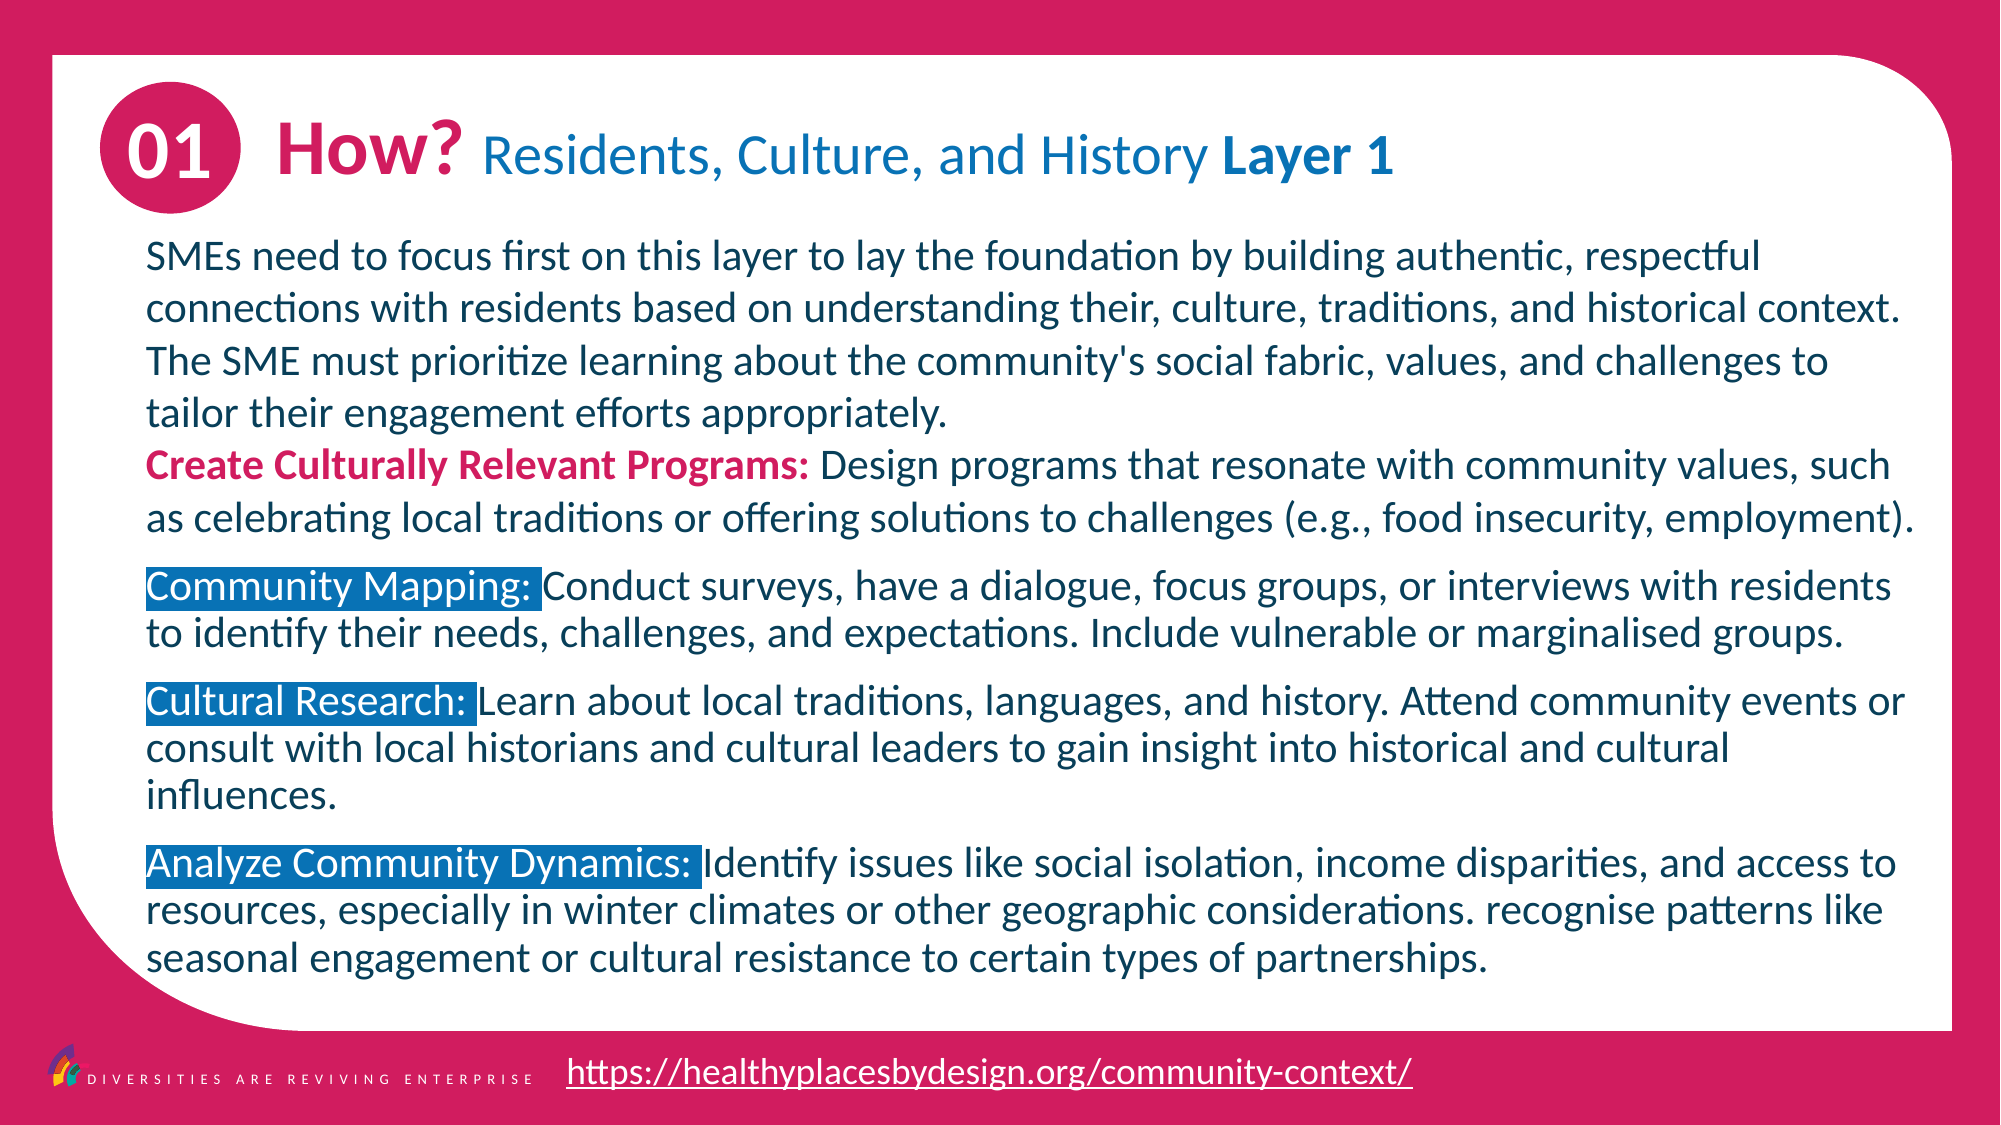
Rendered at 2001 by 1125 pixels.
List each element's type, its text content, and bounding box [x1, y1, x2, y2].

list How? Residents, Culture, and History Layer 1 [261, 83, 2000, 216]
text_box https://healthyplacesbydesign.org/community-context/ [551, 1039, 1552, 1099]
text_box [99, 81, 241, 214]
list SMEs need to focus first on this layer to lay the foundation by building authentic, respectful connections with residents based on understanding their, culture, traditions, and historical context. The SME must prioritize learning about the community's social fabric, values, and challenges to tailor their engagement efforts appropriately. Create Culturally Relevant Programs: Design programs that resonate with community values, such as celebrating local traditions or offering solutions to challenges (e.g., food insecurity, employment). Community Mapping: Conduct surveys, have a dialogue, focus groups, or interviews with residents to identify their needs, challenges, and expectations. Include vulnerable or marginalised groups. Cultural Research: Learn about local traditions, languages, and history. Attend community events or consult with local historians and cultural leaders to gain insight into historical and cultural influences. Analyze Community Dynamics: Identify issues like social isolation, income disparities, and access to resources, especially in winter climates or other geographic considerations. recognise patterns like seasonal engagement or cultural resistance to certain types of partnerships. [130, 218, 1939, 851]
